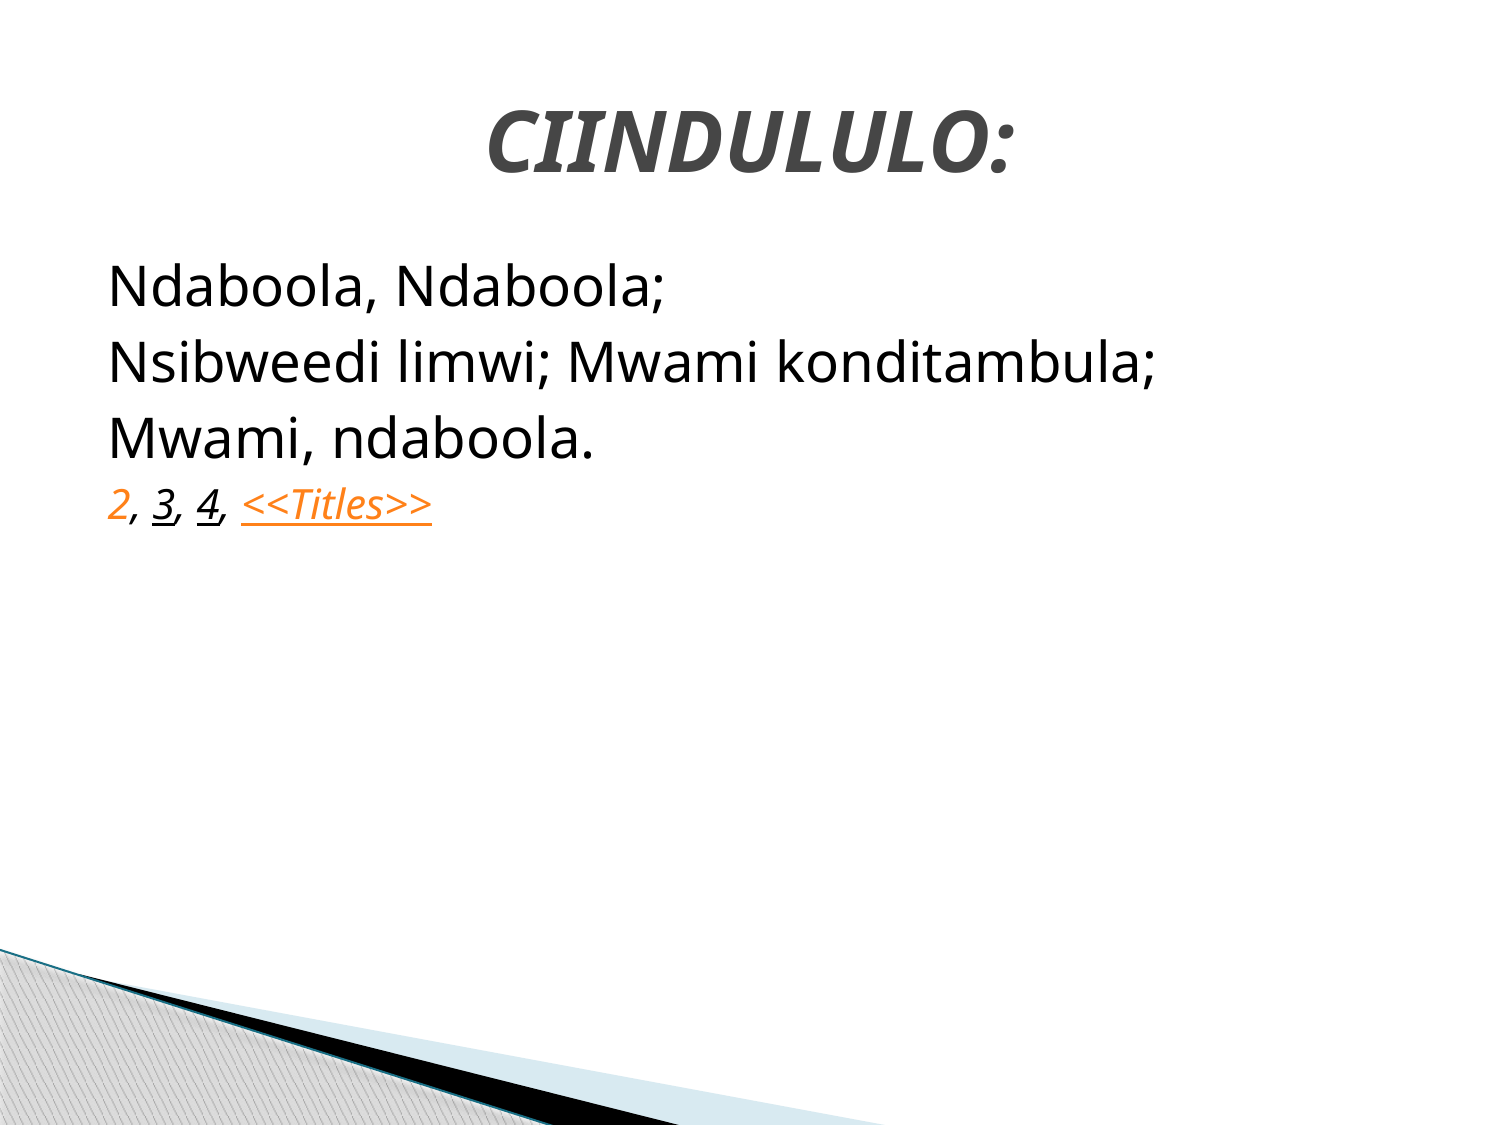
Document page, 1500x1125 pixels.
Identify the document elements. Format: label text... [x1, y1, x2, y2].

list Ndaboola, Ndaboola; Nsibweedi limwi; Mwami konditambula; Mwami, ndaboola. 2, 3, 4, <<Titles>> [75, 243, 1425, 986]
title CIINDULULO: [75, 45, 1425, 233]
